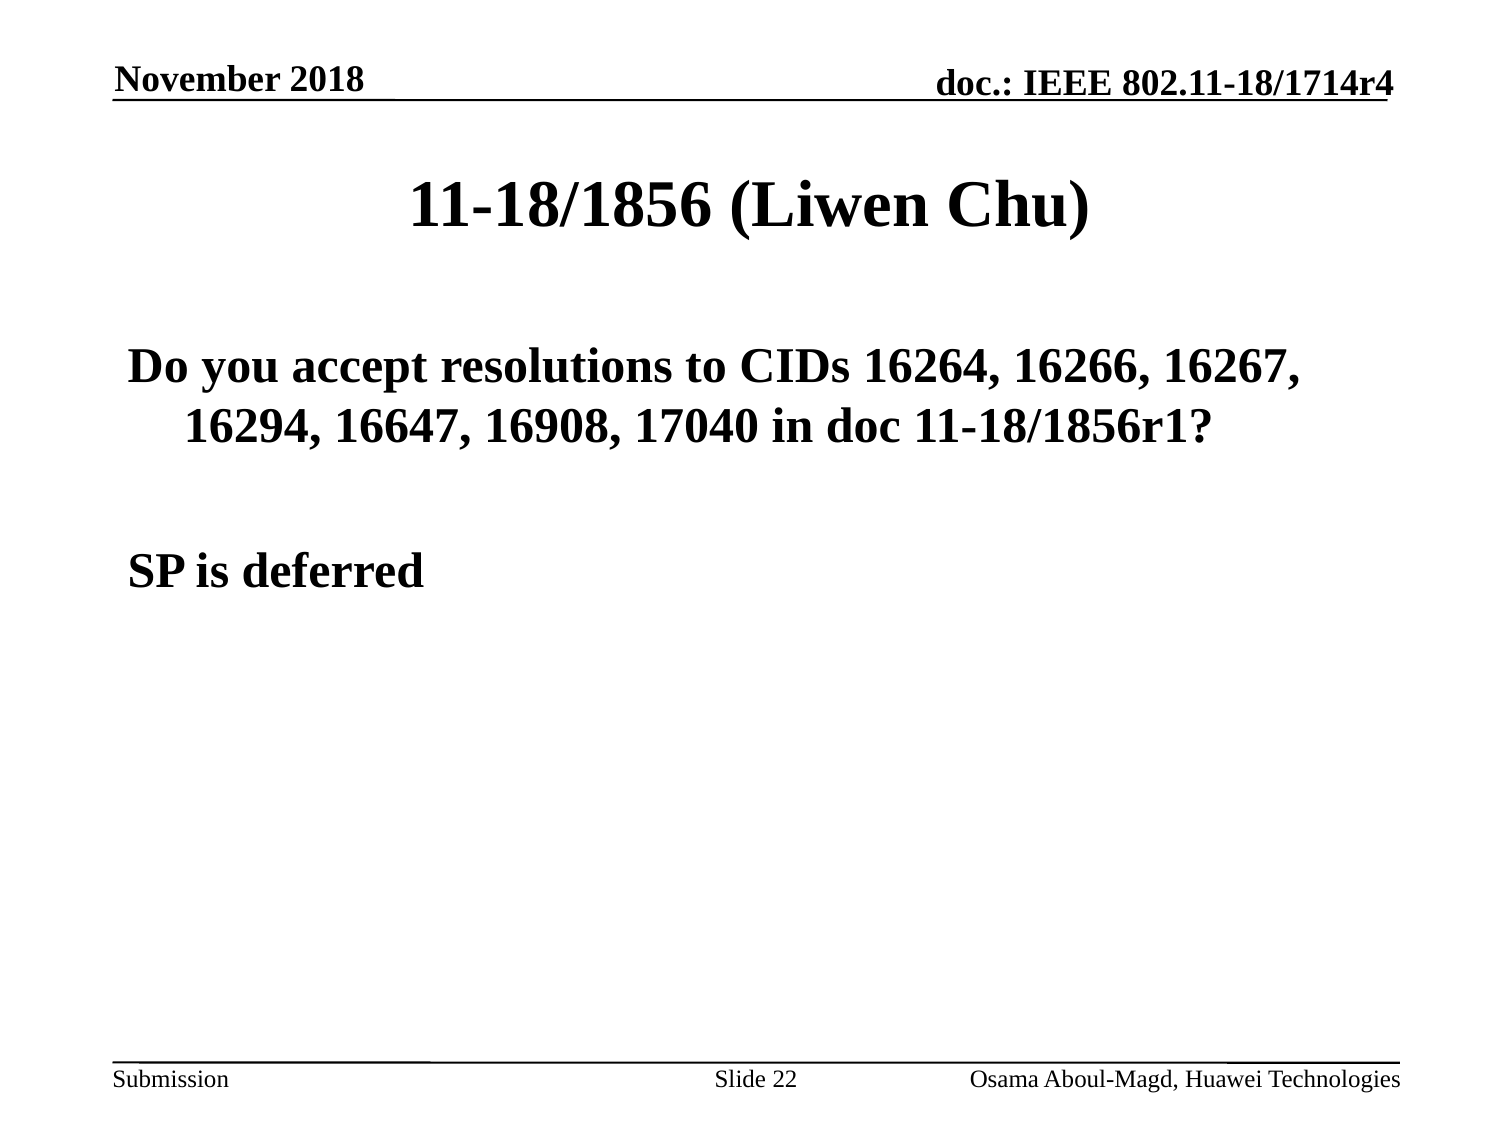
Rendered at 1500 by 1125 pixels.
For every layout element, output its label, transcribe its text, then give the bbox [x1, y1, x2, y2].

title 11-18/1856 (Liwen Chu) [112, 112, 1388, 288]
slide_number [114, 54, 423, 100]
slide_number Slide 22 [712, 1061, 800, 1123]
footer Osama Aboul-Magd, Huawei Technologies [878, 1061, 1402, 1093]
list Do you accept resolutions to CIDs 16264, 16266, 16267, 16294, 16647, 16908, 17040 in doc 11-18/1856r1? SP is deferred [112, 324, 1388, 1000]
